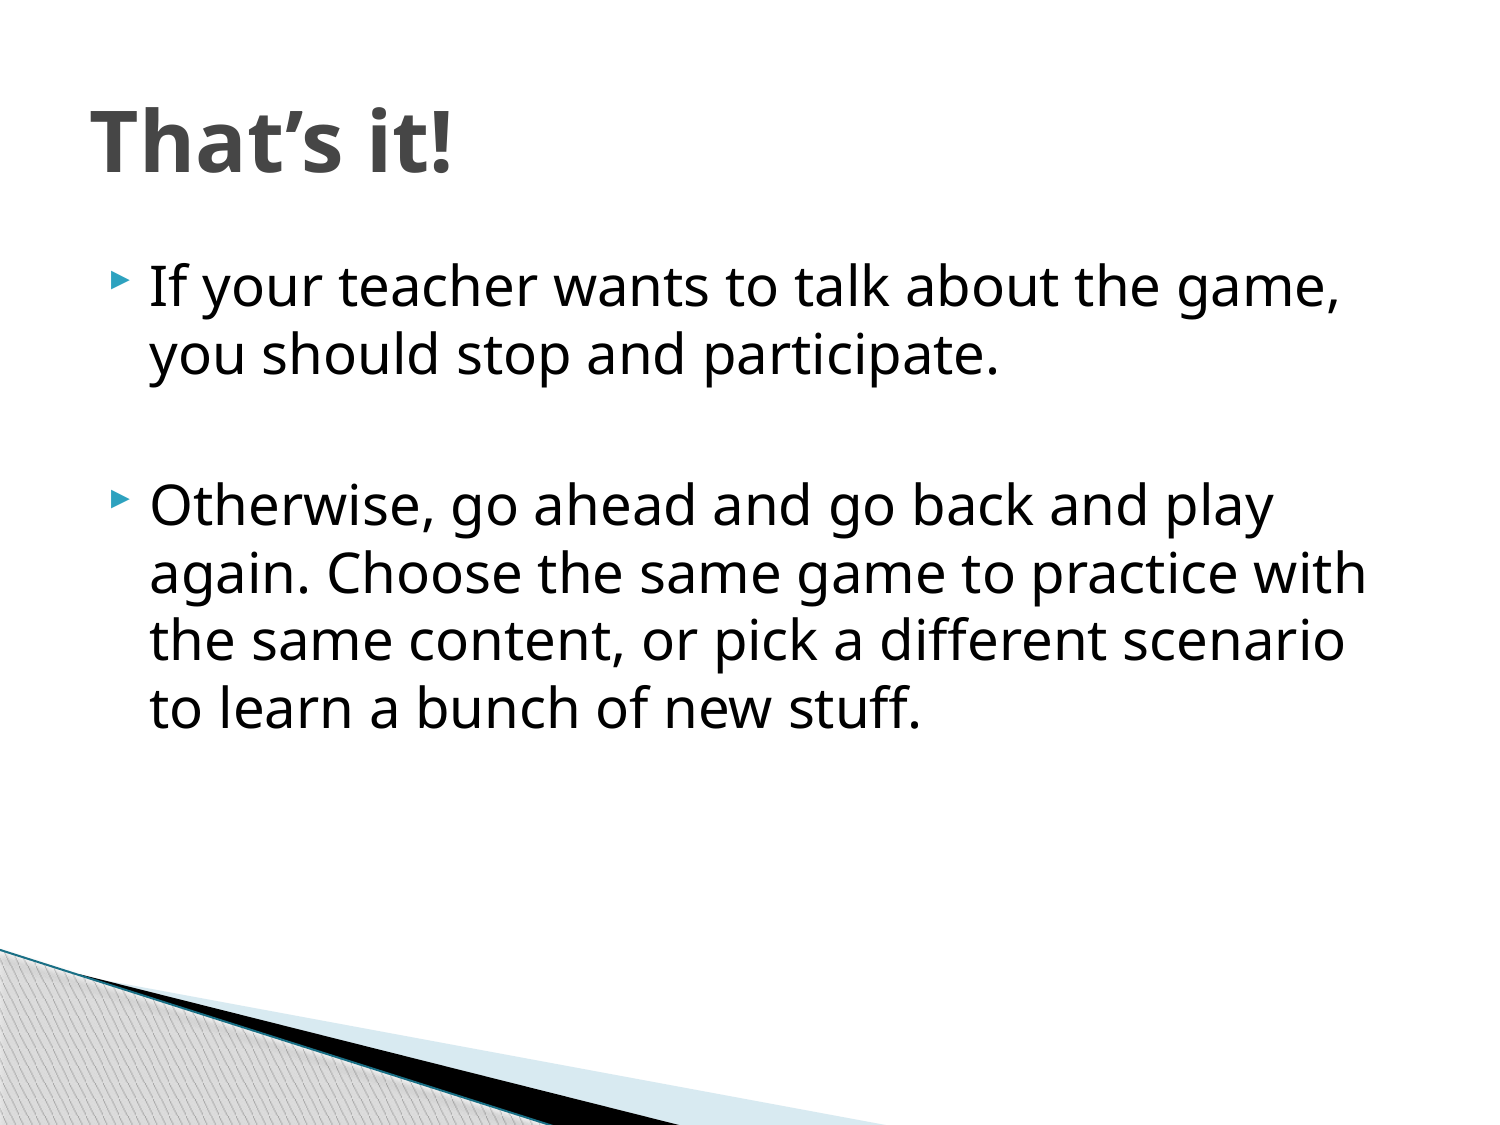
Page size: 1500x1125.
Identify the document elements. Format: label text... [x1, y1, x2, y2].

list If your teacher wants to talk about the game, you should stop and participate. Otherwise, go ahead and go back and play again. Choose the same game to practice with the same content, or pick a different scenario to learn a bunch of new stuff. [74, 242, 1426, 986]
title That’s it! [75, 45, 1425, 233]
